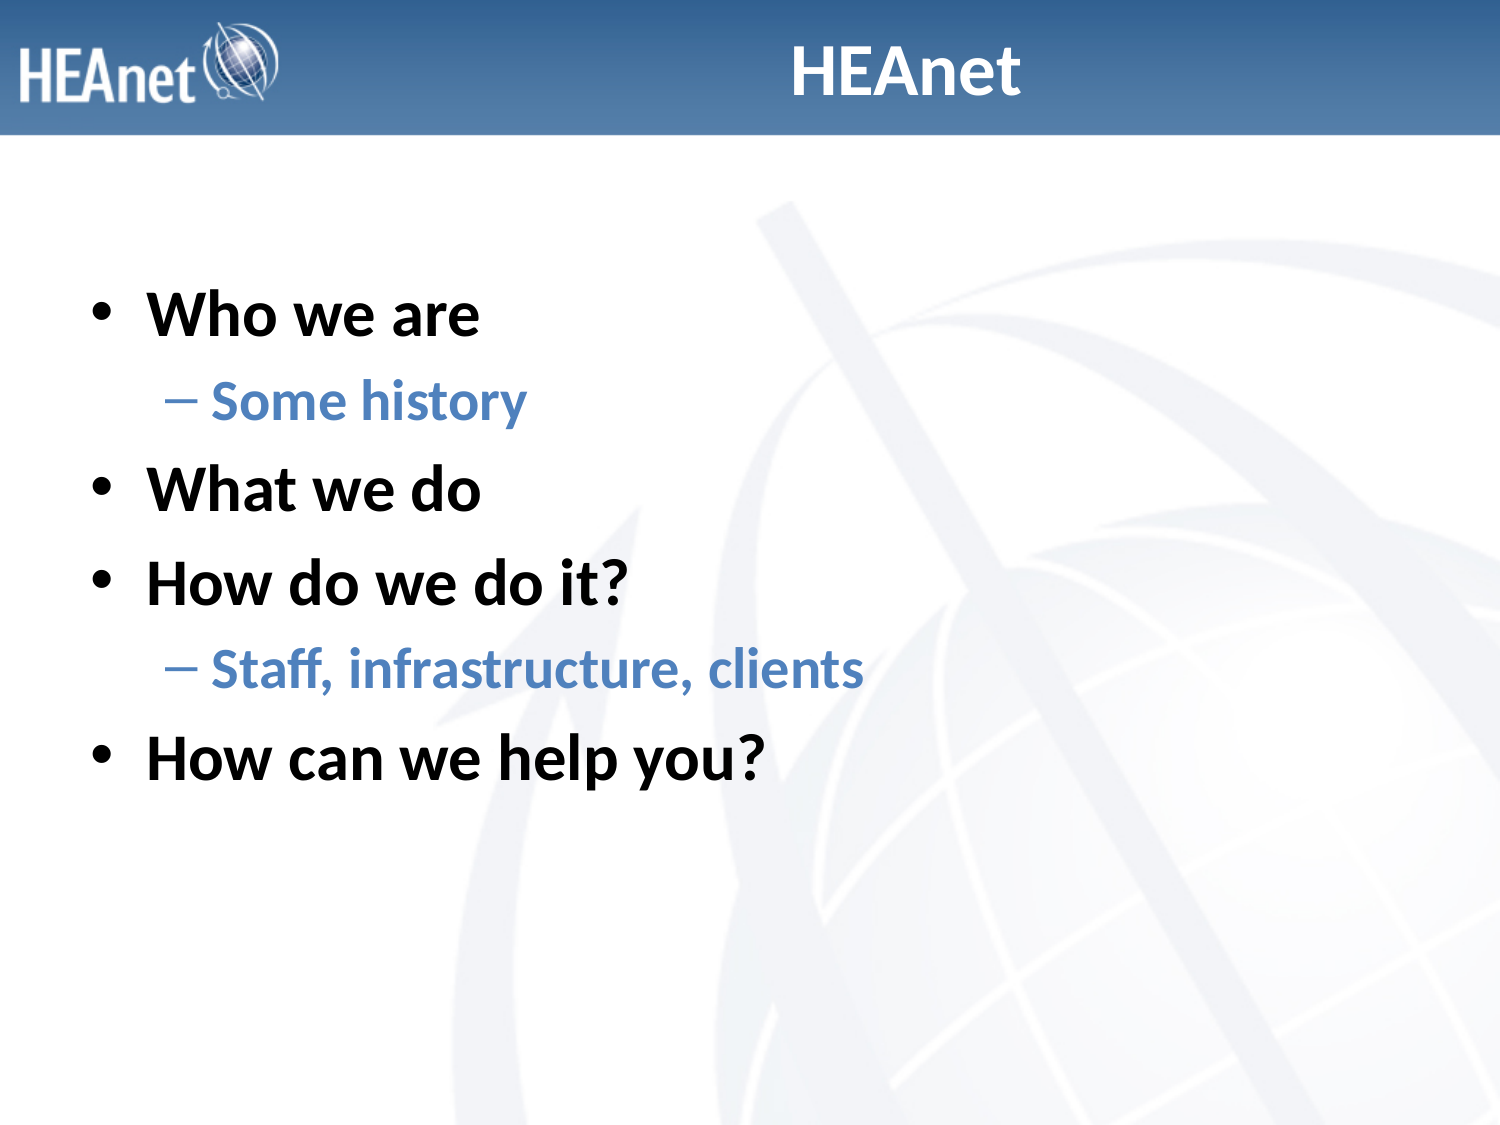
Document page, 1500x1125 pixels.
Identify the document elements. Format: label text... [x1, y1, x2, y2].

list Who we are Some history What we do How do we do it? Staff, infrastructure, clients How can we help you? [74, 262, 1426, 1006]
picture [0, 0, 1500, 1125]
title HEAnet [312, 0, 1500, 160]
